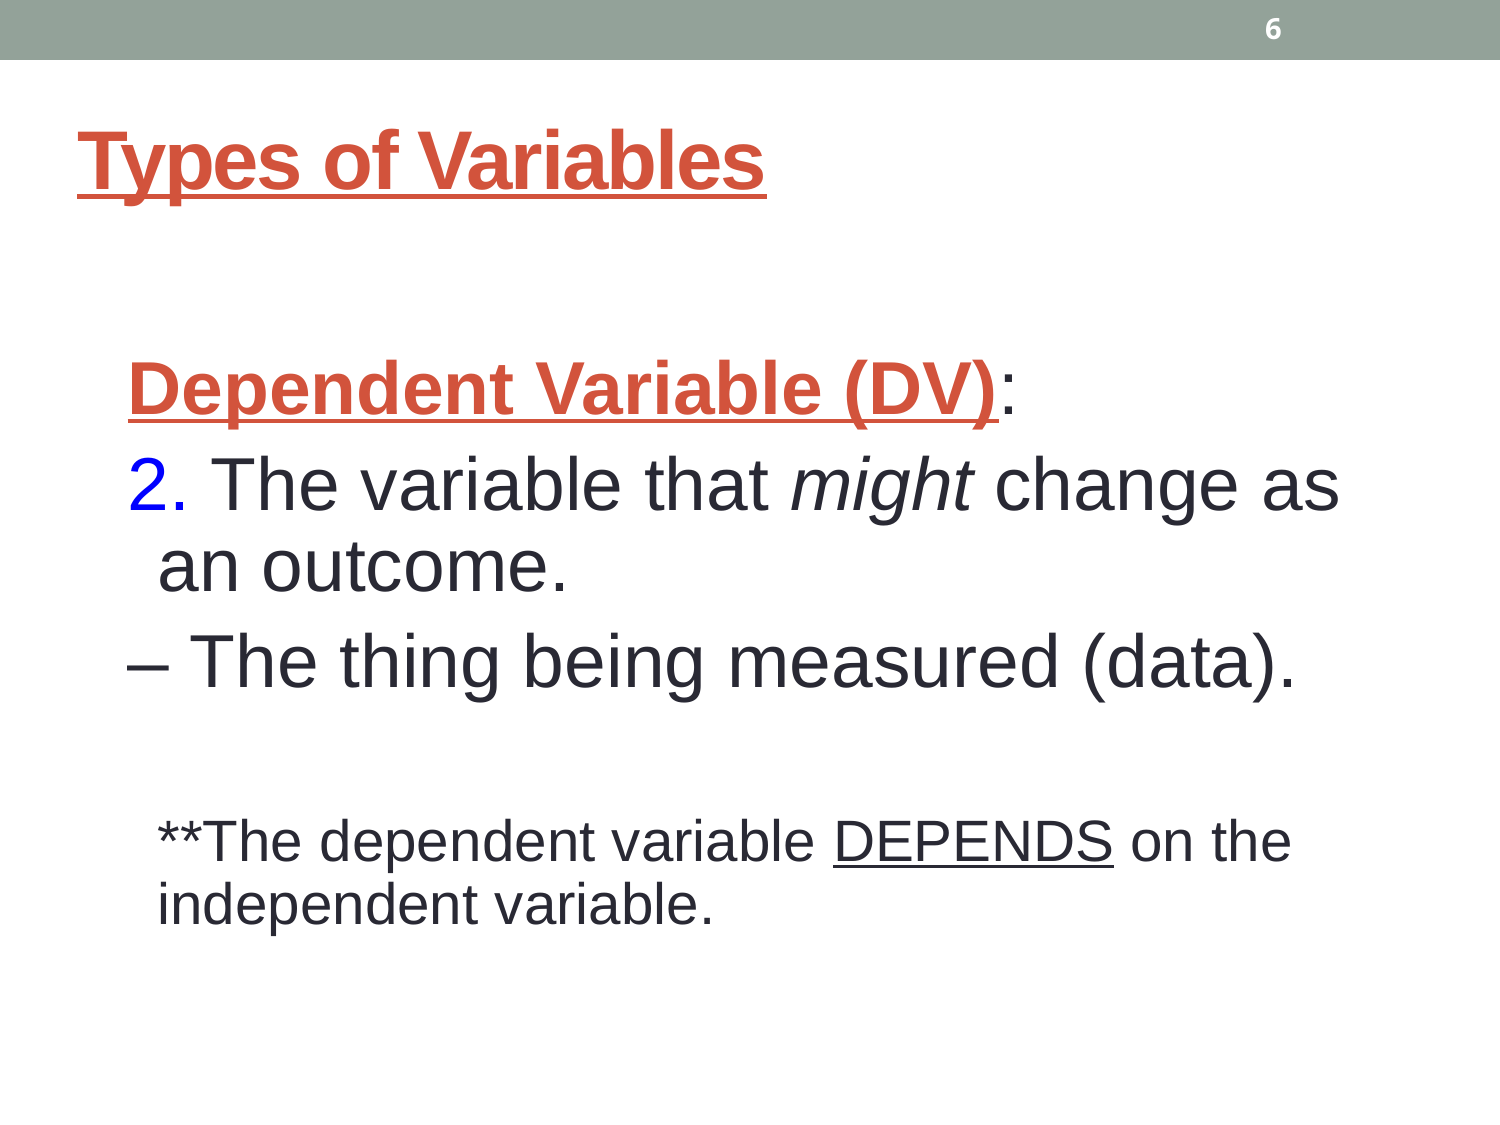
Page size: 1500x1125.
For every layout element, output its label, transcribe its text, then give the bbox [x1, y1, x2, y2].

slide_number 6 [1250, 3, 1425, 57]
title Types of Variables [62, 87, 1375, 225]
list Dependent Variable (DV): 2. The variable that might change as an outcome. – The thing being measured (data). **The dependent variable DEPENDS on the independent variable. [112, 237, 1375, 1063]
